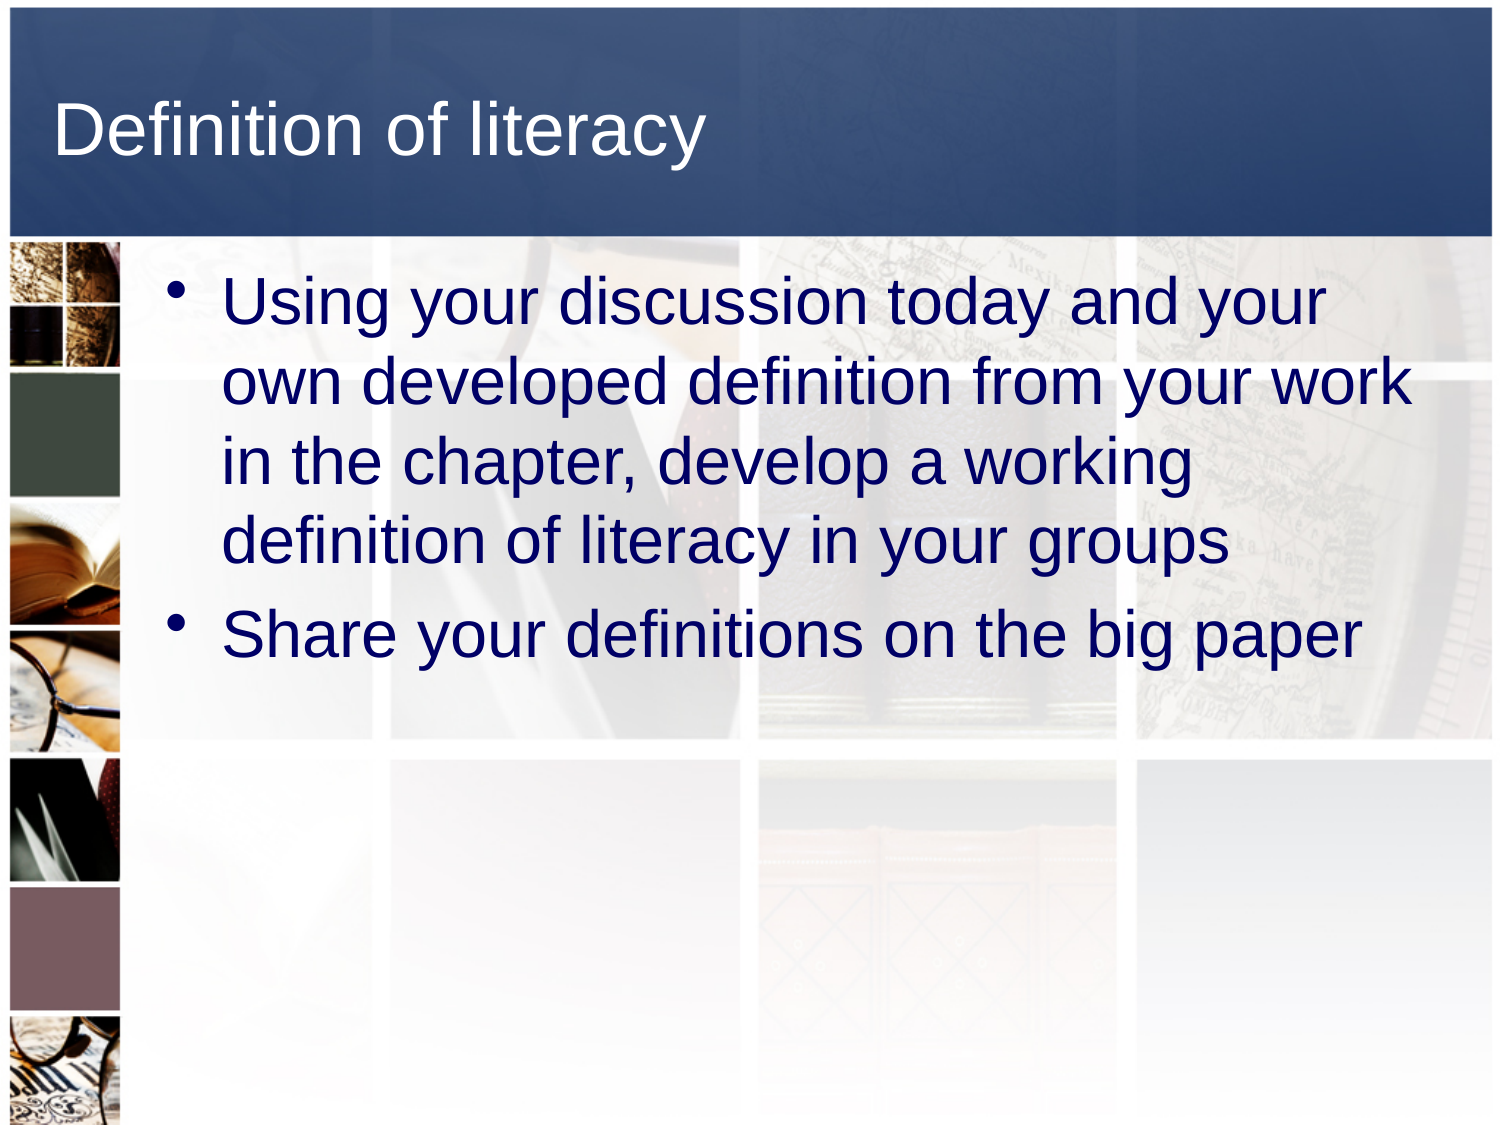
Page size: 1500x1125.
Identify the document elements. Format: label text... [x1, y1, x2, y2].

title Definition of literacy [37, 62, 1476, 188]
picture [0, 0, 1500, 1125]
list Using your discussion today and your own developed definition from your work in the chapter, develop a working definition of literacy in your groups Share your definitions on the big paper [149, 249, 1476, 1026]
